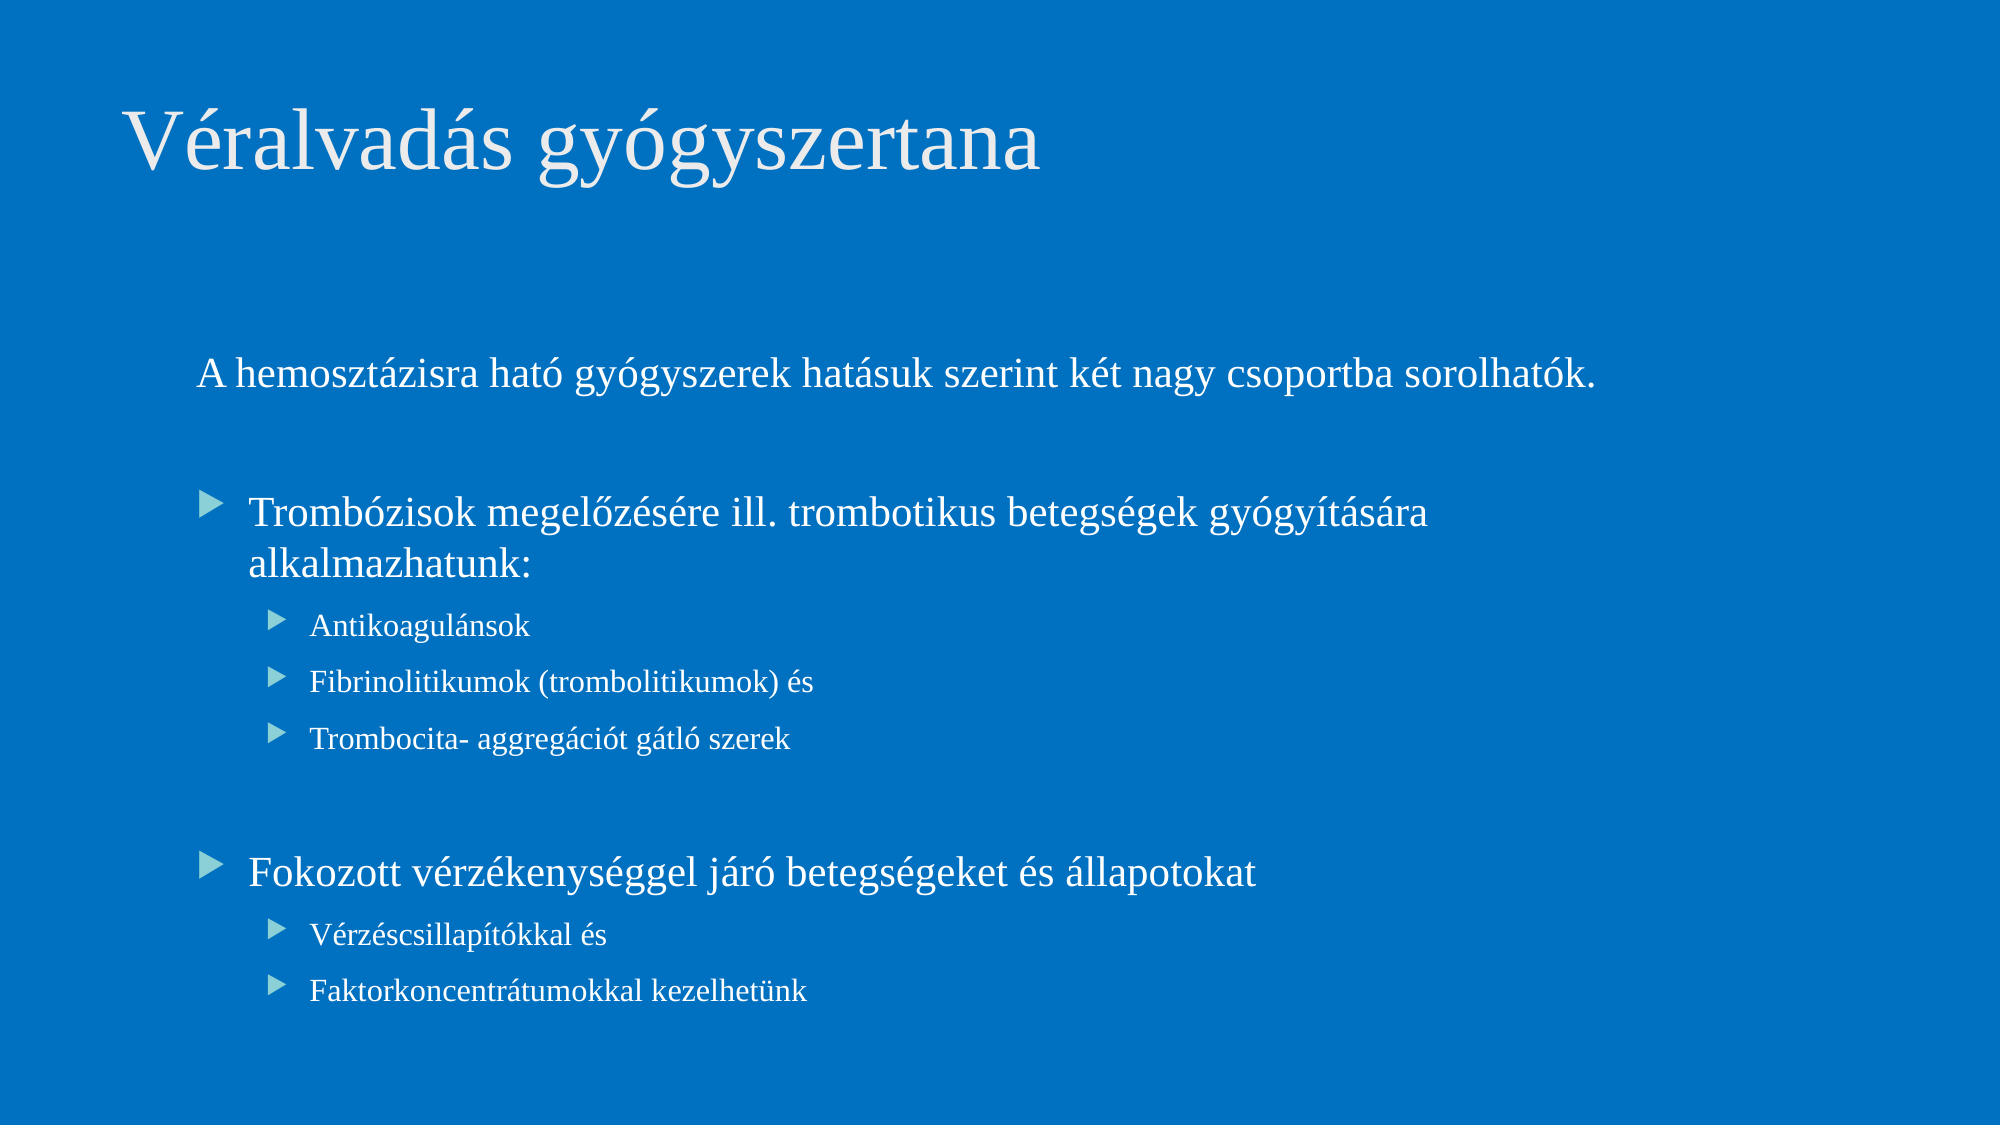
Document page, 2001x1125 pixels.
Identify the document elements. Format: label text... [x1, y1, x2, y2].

title Véralvadás gyógyszertana [106, 74, 1649, 304]
list A hemosztázisra ható gyógyszerek hatásuk szerint két nagy csoportba sorolhatók. Trombózisok megelőzésére ill. trombotikus betegségek gyógyítására alkalmazhatunk: Antikoagulánsok Fibrinolitikumok (trombolitikumok) és Trombocita- aggregációt gátló szerek Fokozott vérzékenységgel járó betegségeket és állapotokat Vérzéscsillapítókkal és Faktorkoncentrátumokkal kezelhetünk [181, 336, 1649, 1025]
